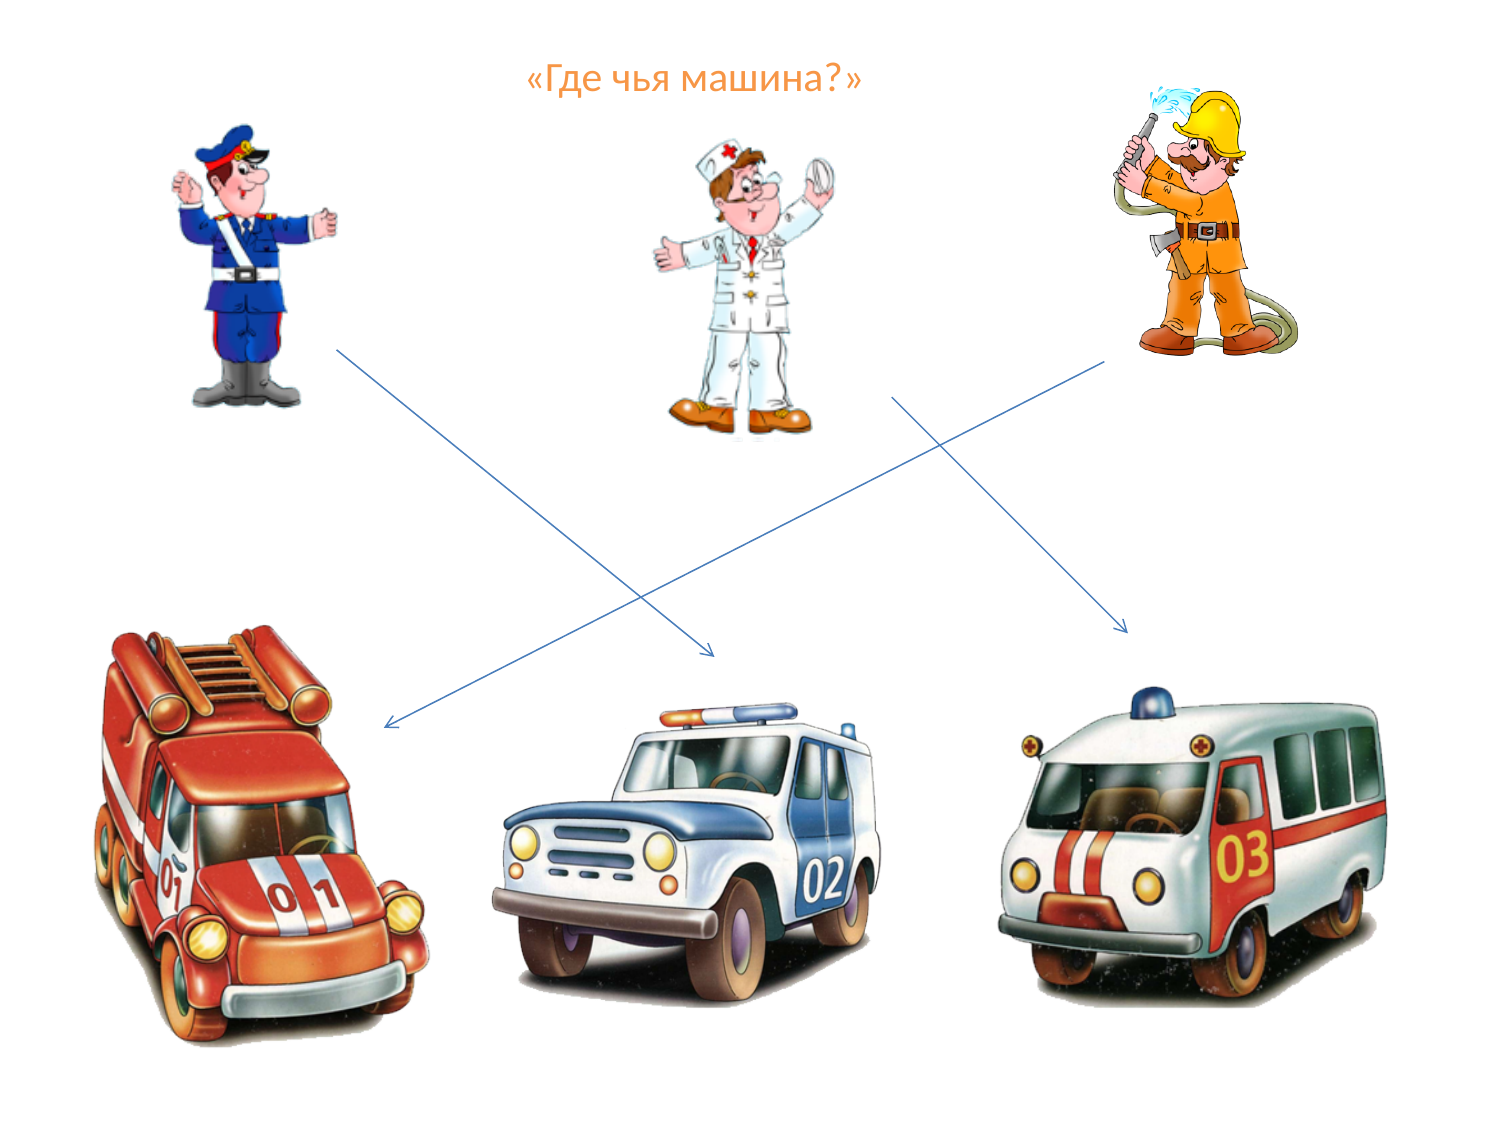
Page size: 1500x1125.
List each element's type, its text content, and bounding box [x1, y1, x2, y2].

text_box «Где чья машина?» [508, 42, 992, 108]
picture [1080, 54, 1318, 387]
picture [938, 633, 1436, 1059]
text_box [383, 361, 1105, 729]
picture [147, 101, 361, 435]
picture [631, 113, 869, 361]
picture [64, 597, 927, 1068]
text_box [891, 396, 1129, 634]
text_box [336, 349, 715, 658]
